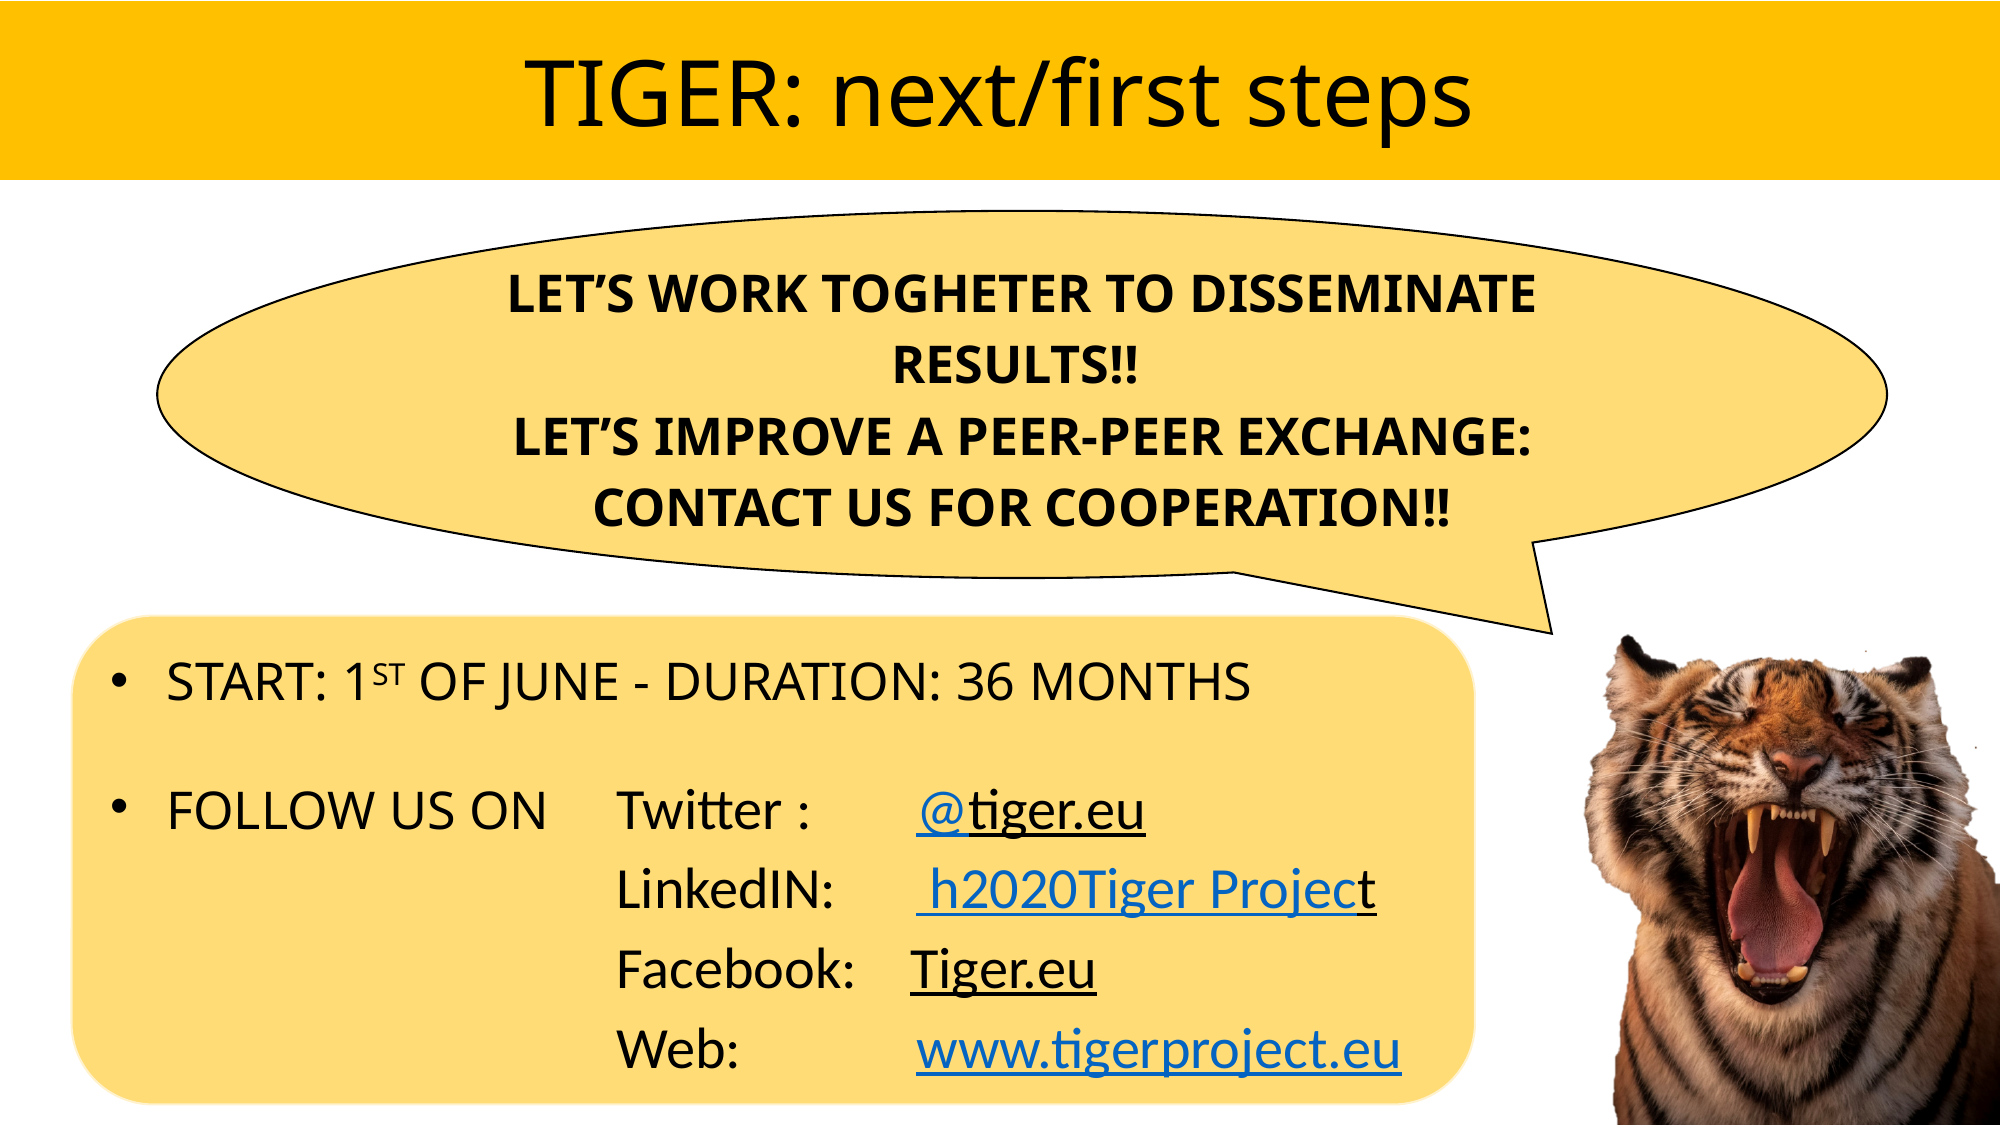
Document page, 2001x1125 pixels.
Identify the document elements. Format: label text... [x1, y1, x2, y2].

text_box LET’S WORK TOGHETER TO DISSEMINATE RESULTS!! LET’S IMPROVE A PEER-PEER EXCHANGE: CONTACT US FOR COOPERATION!! [167, 209, 1889, 636]
picture [1564, 580, 2000, 1125]
text_box [250, 0, 1801, 149]
text_box START: 1ST OF JUNE - DURATION: 36 MONTHS FOLLOW US ON Twitter : @tiger.eu LinkedIN: h2020Tiger Project Facebook: Tiger.eu Web: www.tigerproject.eu [70, 614, 1476, 1106]
text_box TIGER: next/first steps [0, 1, 2000, 180]
text_box [86, 365, 835, 647]
